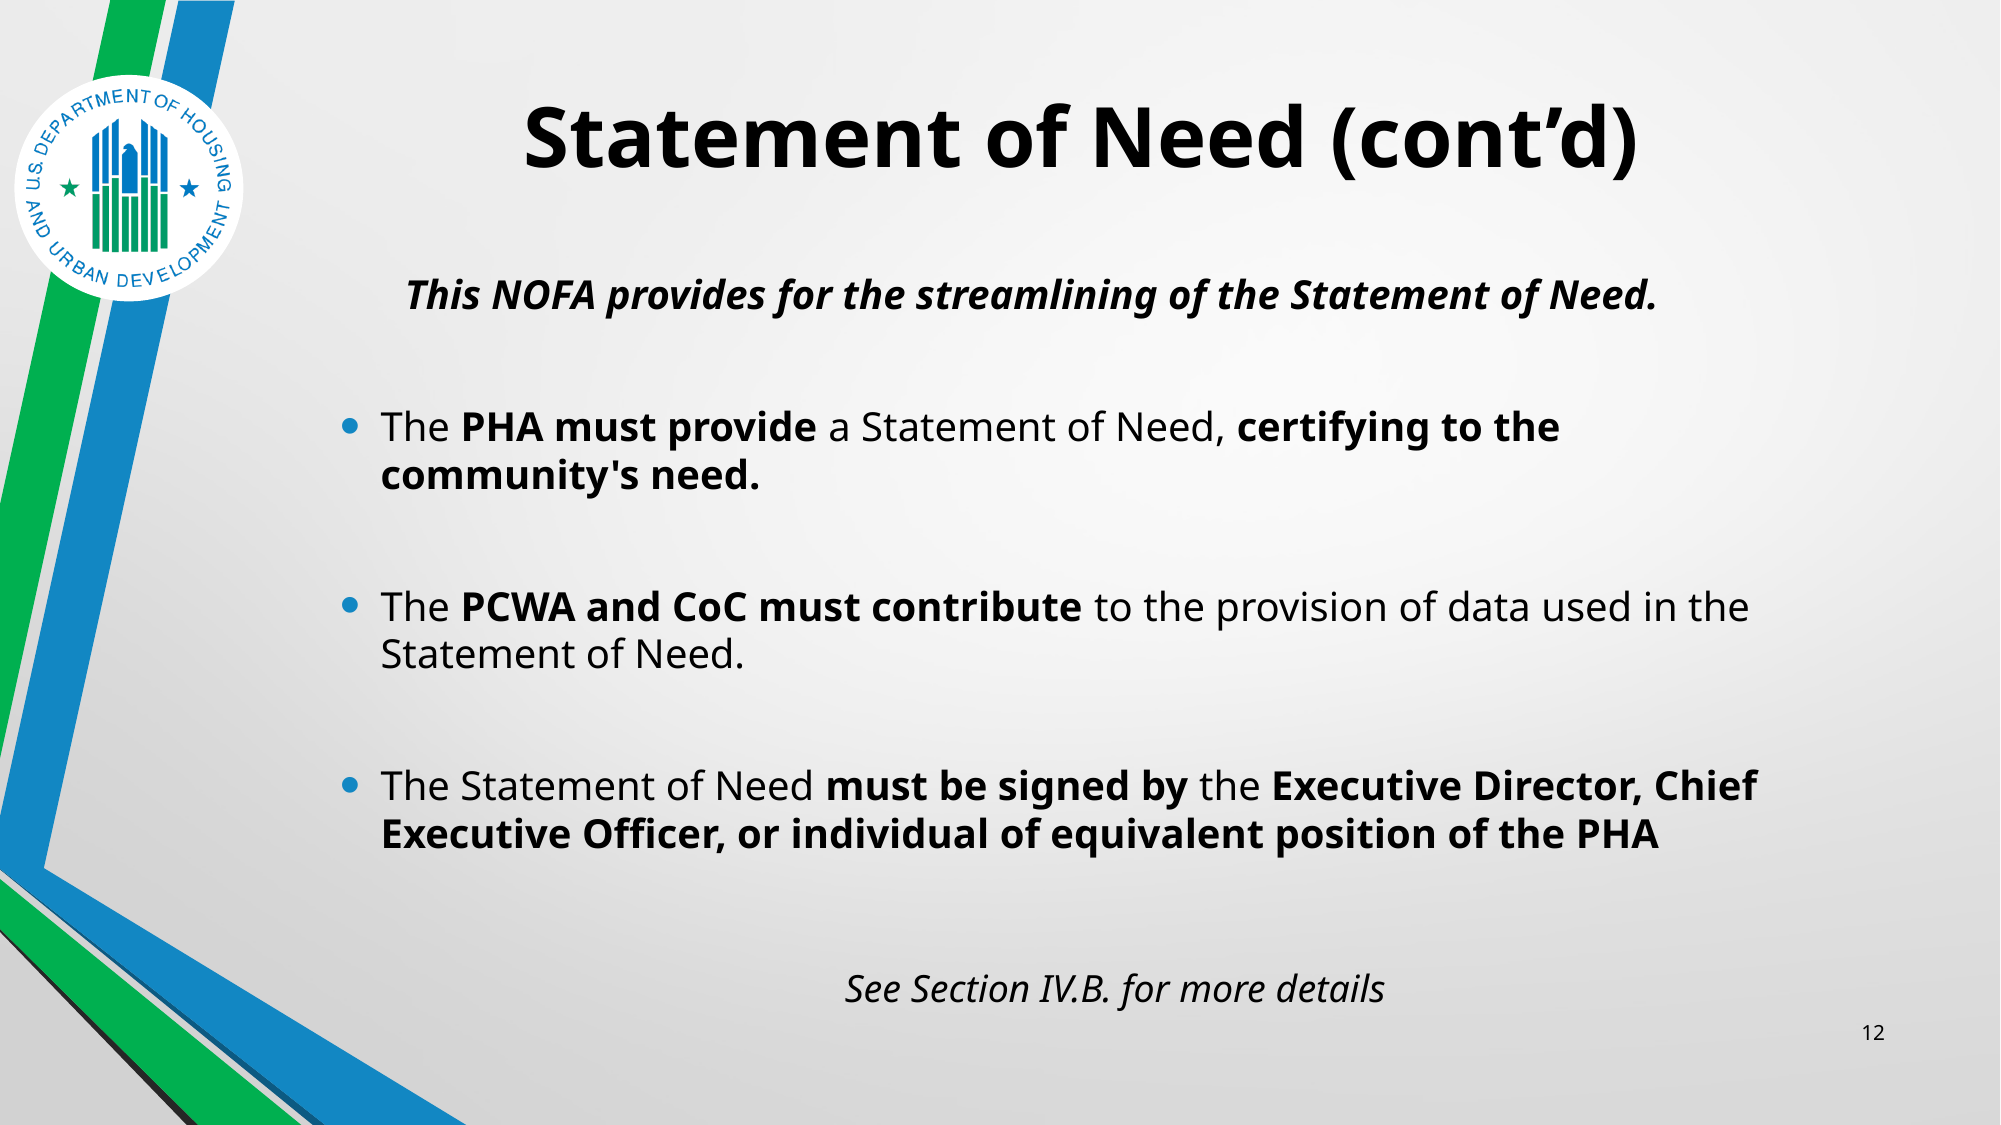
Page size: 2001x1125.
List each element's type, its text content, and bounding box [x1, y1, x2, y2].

title Statement of Need (cont’d) [239, 27, 1925, 241]
list This NOFA provides for the streamlining of the Statement of Need. The PHA must provide a Statement of Need, certifying to the community's need. The PCWA and CoC must contribute to the provision of data used in the Statement of Need. The Statement of Need must be signed by the Executive Director, Chief Executive Officer, or individual of equivalent position of the PHA [325, 240, 1794, 1004]
picture [26, 89, 231, 287]
text_box See Section IV.B. for more details [530, 957, 1693, 1017]
slide_number 12 [1809, 1003, 1900, 1064]
